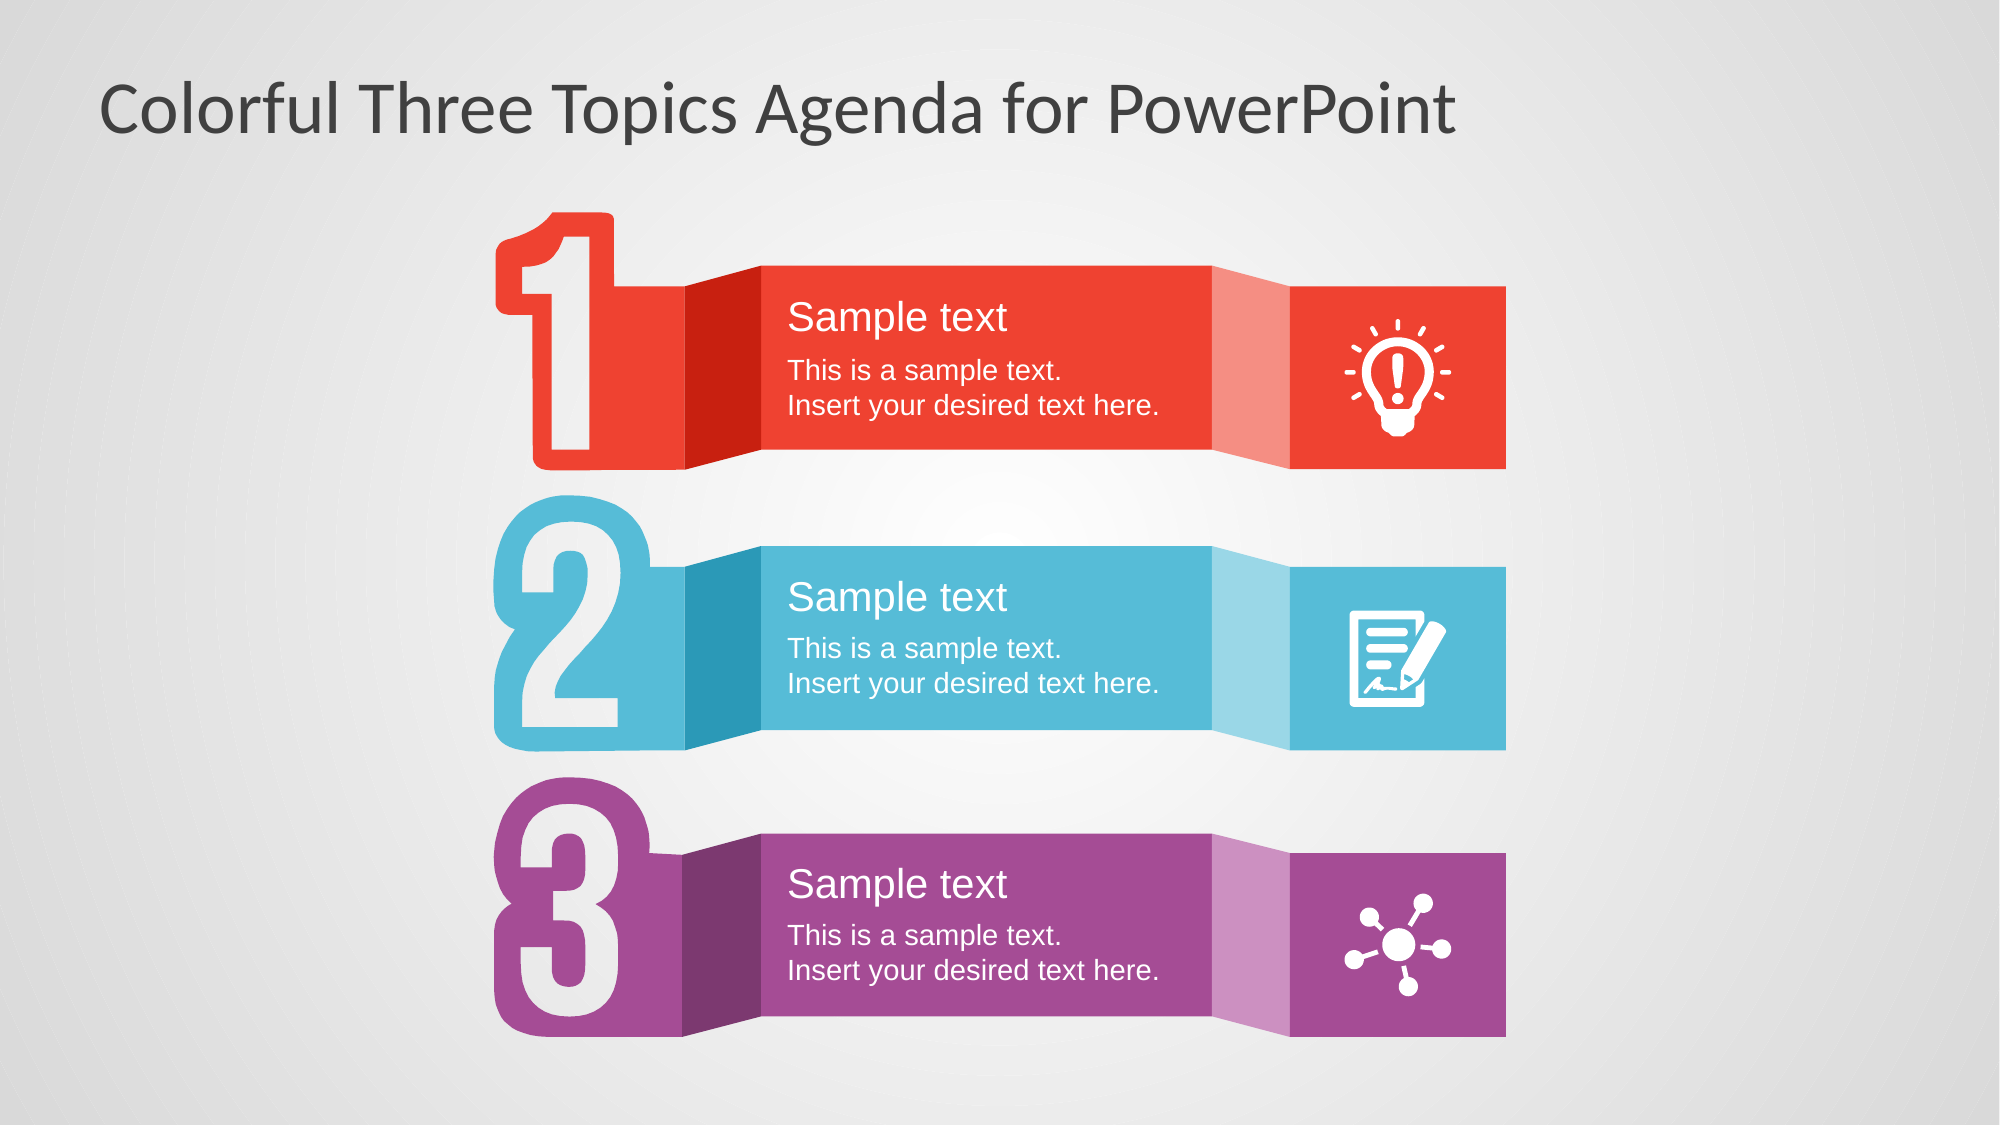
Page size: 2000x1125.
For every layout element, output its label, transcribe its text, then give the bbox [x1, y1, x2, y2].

text_box This is a sample text. Insert your desired text here. [772, 343, 1191, 429]
text_box [495, 212, 684, 471]
text_box [684, 265, 762, 470]
text_box [761, 833, 1211, 1017]
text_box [1349, 610, 1447, 708]
text_box [1211, 546, 1289, 751]
text_box [1211, 833, 1290, 1037]
text_box [493, 777, 682, 1037]
text_box This is a sample text. Insert your desired text here. [772, 915, 1187, 994]
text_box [1344, 318, 1452, 437]
text_box [685, 546, 761, 751]
text_box [682, 833, 761, 1037]
text_box [1289, 286, 1506, 470]
text_box [1289, 853, 1506, 1037]
text_box This is a sample text. Insert your desired text here. [772, 628, 1185, 707]
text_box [1344, 893, 1452, 997]
text_box [761, 546, 1211, 731]
text_box Sample text [772, 282, 1190, 348]
text_box Sample text [772, 849, 1188, 915]
text_box [1289, 566, 1506, 751]
text_box [762, 265, 1211, 450]
text_box [493, 495, 685, 752]
text_box [1211, 265, 1289, 469]
title Colorful Three Topics Agenda for PowerPoint [99, 45, 1900, 162]
text_box Sample text [772, 562, 1189, 628]
